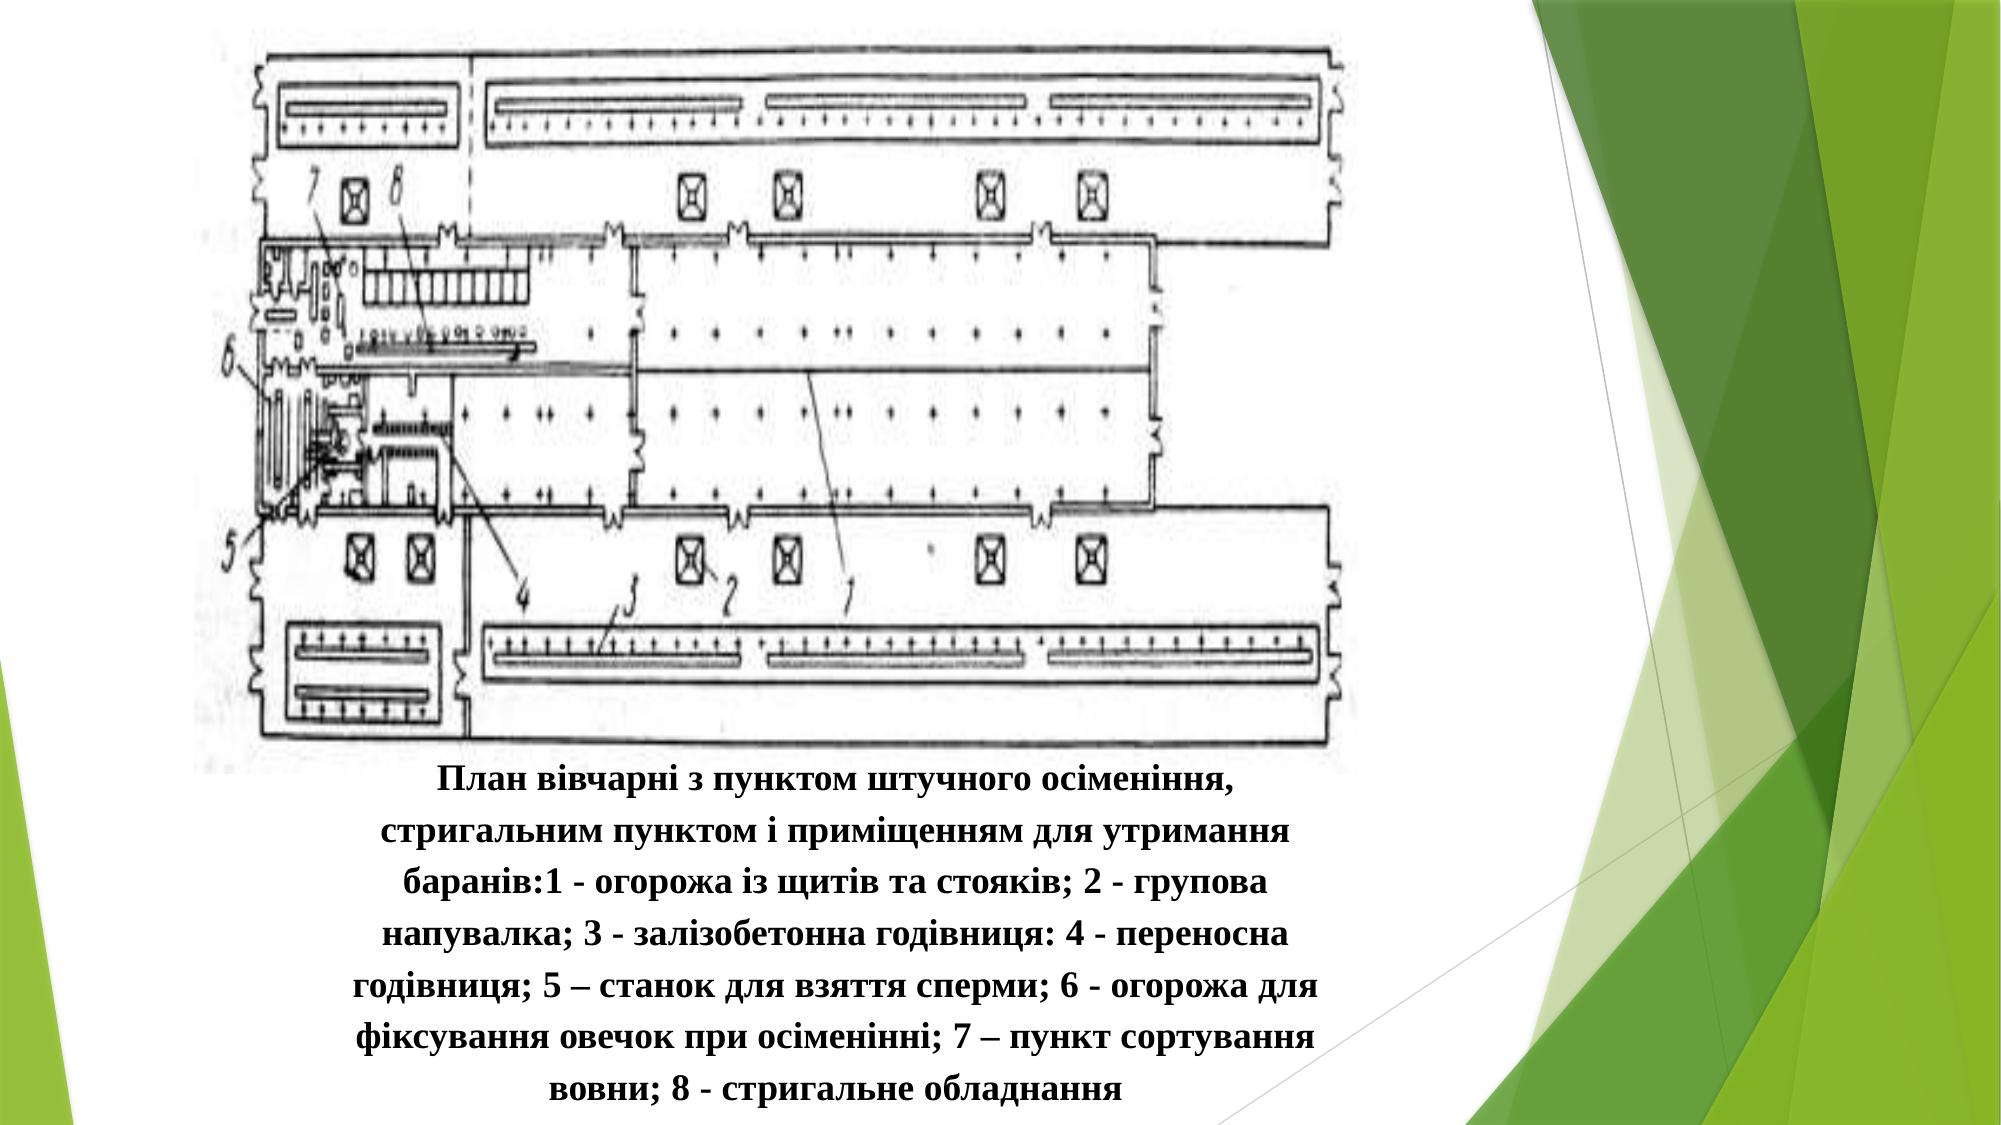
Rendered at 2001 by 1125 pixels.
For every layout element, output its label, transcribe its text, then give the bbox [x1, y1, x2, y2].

text_box План вівчарні з пунктом штучного осіменіння, стригальним пунктом і приміщенням для утримання баранів:1 - огорожа із щитів та стояків; 2 - групова напувалка; 3 - залізобетонна годівниця: 4 - переносна годівниця; 5 – станок для взяття сперми; 6 - огорожа для фіксування овечок при осіменінні; 7 – пункт сортування вовни; 8 - стригальне обладнання [335, 783, 1336, 1125]
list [193, 0, 1359, 774]
